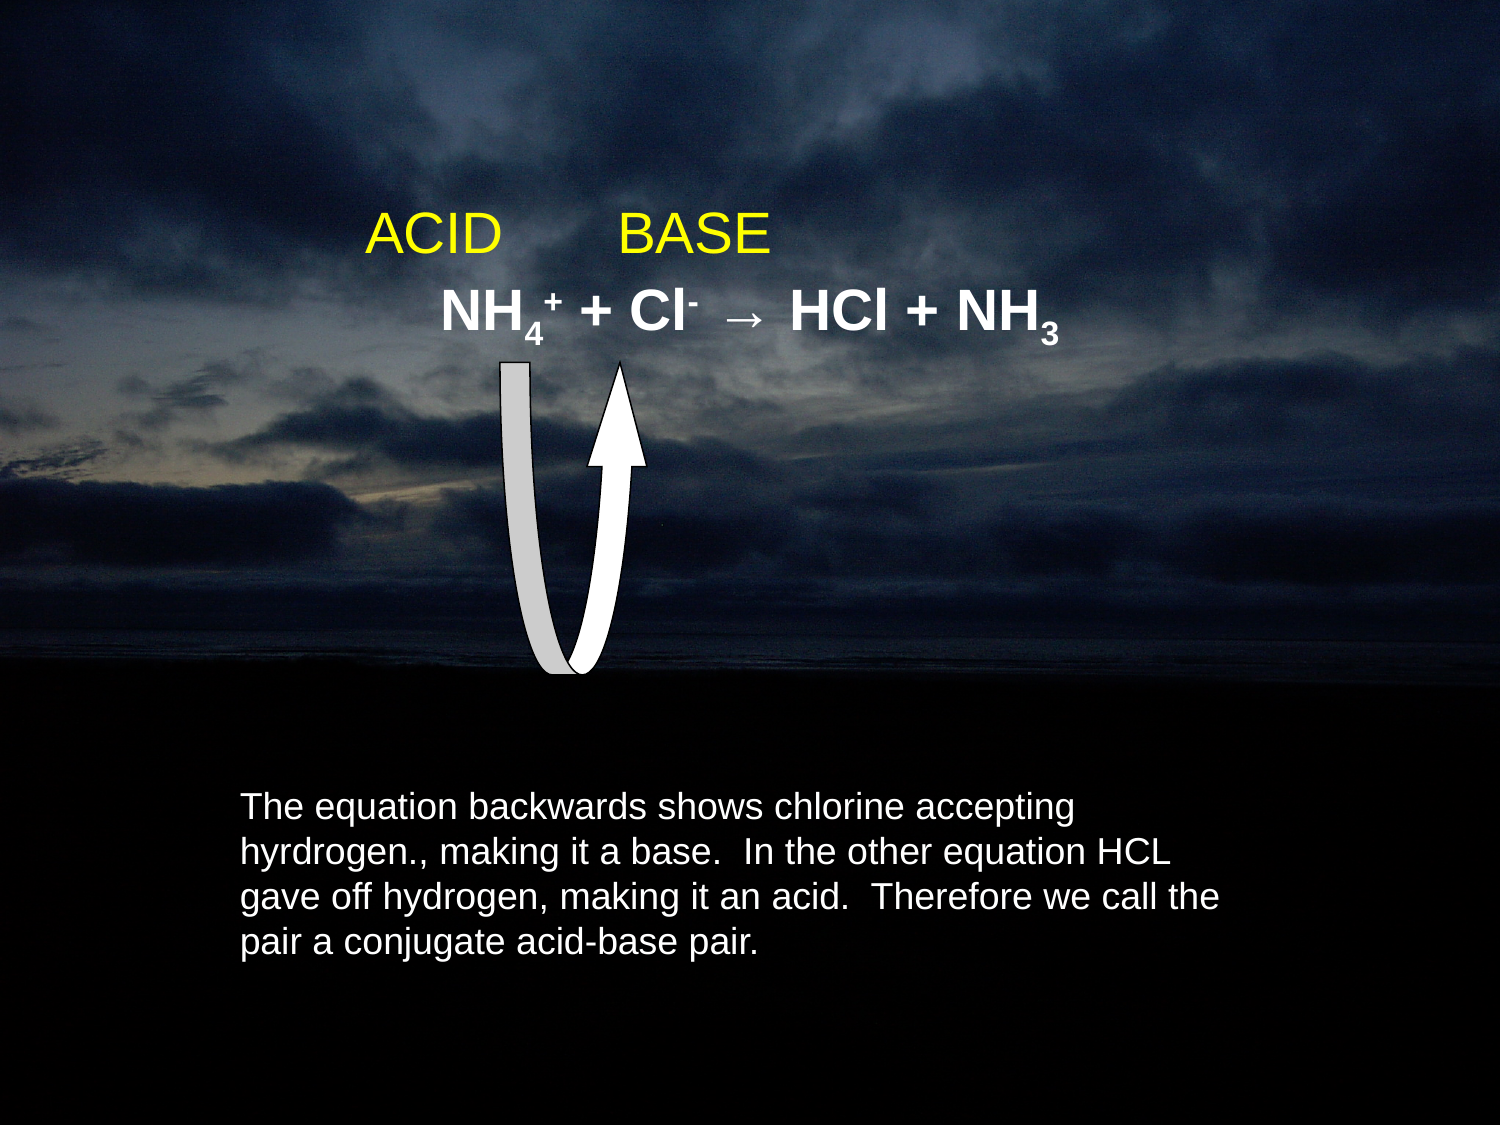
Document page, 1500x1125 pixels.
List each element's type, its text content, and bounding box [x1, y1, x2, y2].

picture [0, 0, 1500, 264]
picture [0, 360, 1500, 1125]
text_box BASE [602, 187, 788, 273]
text_box ACID [350, 187, 520, 273]
text_box NH4+ + Cl- → HCl + NH3 [0, 264, 1500, 360]
text_box [499, 362, 647, 675]
text_box The equation backwards shows chlorine accepting hyrdrogen., making it a base. In the other equation HCL gave off hydrogen, making it an acid. Therefore we call the pair a conjugate acid-base pair. [224, 774, 1263, 970]
